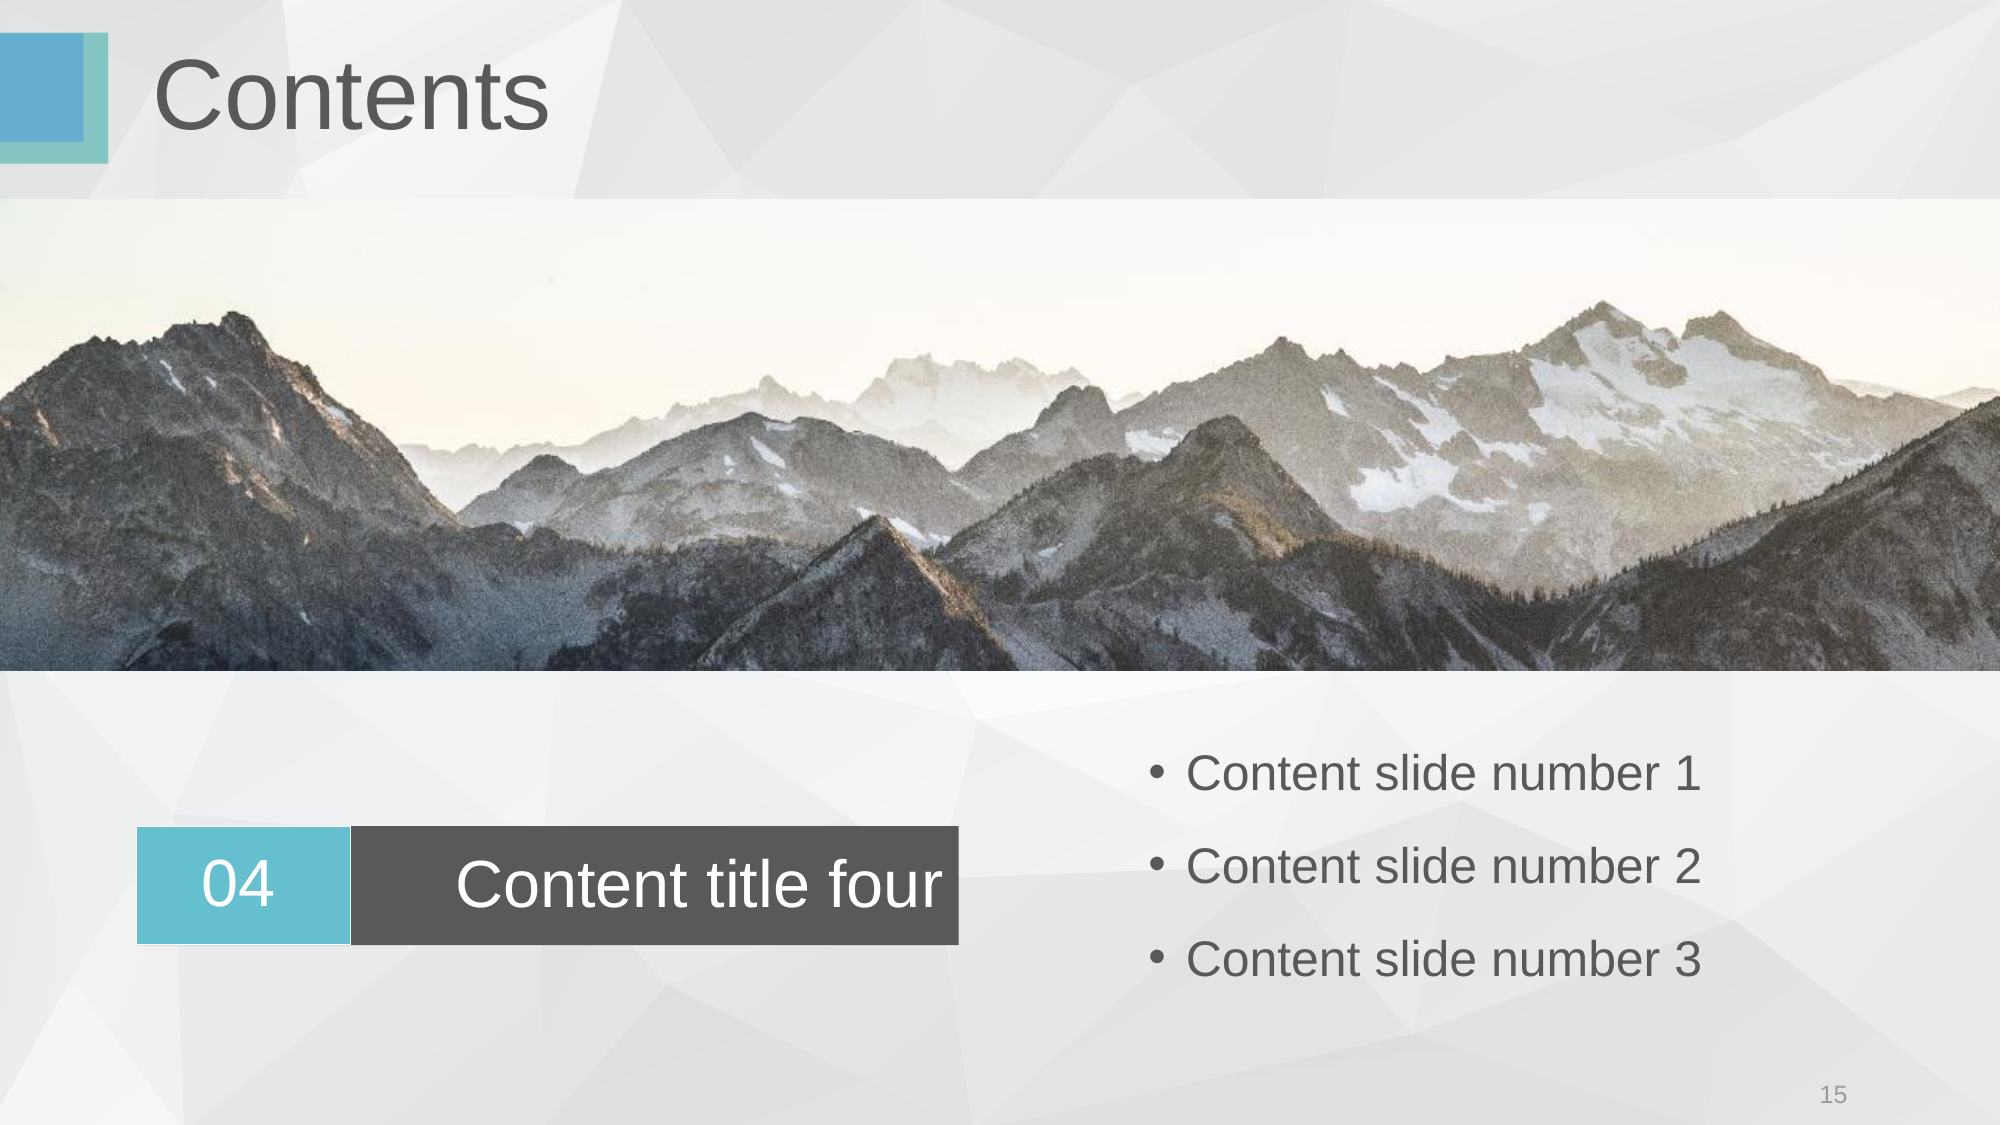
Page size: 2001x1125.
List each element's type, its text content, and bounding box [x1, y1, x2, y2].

title Contents [137, 59, 1863, 136]
slide_number 15 [1412, 1063, 1863, 1124]
picture [0, 0, 2000, 1125]
list Content title four [137, 826, 959, 946]
list 04 [136, 826, 351, 945]
list Content slide number 1 Content slide number 2 Content slide number 3 [1133, 721, 1863, 1031]
